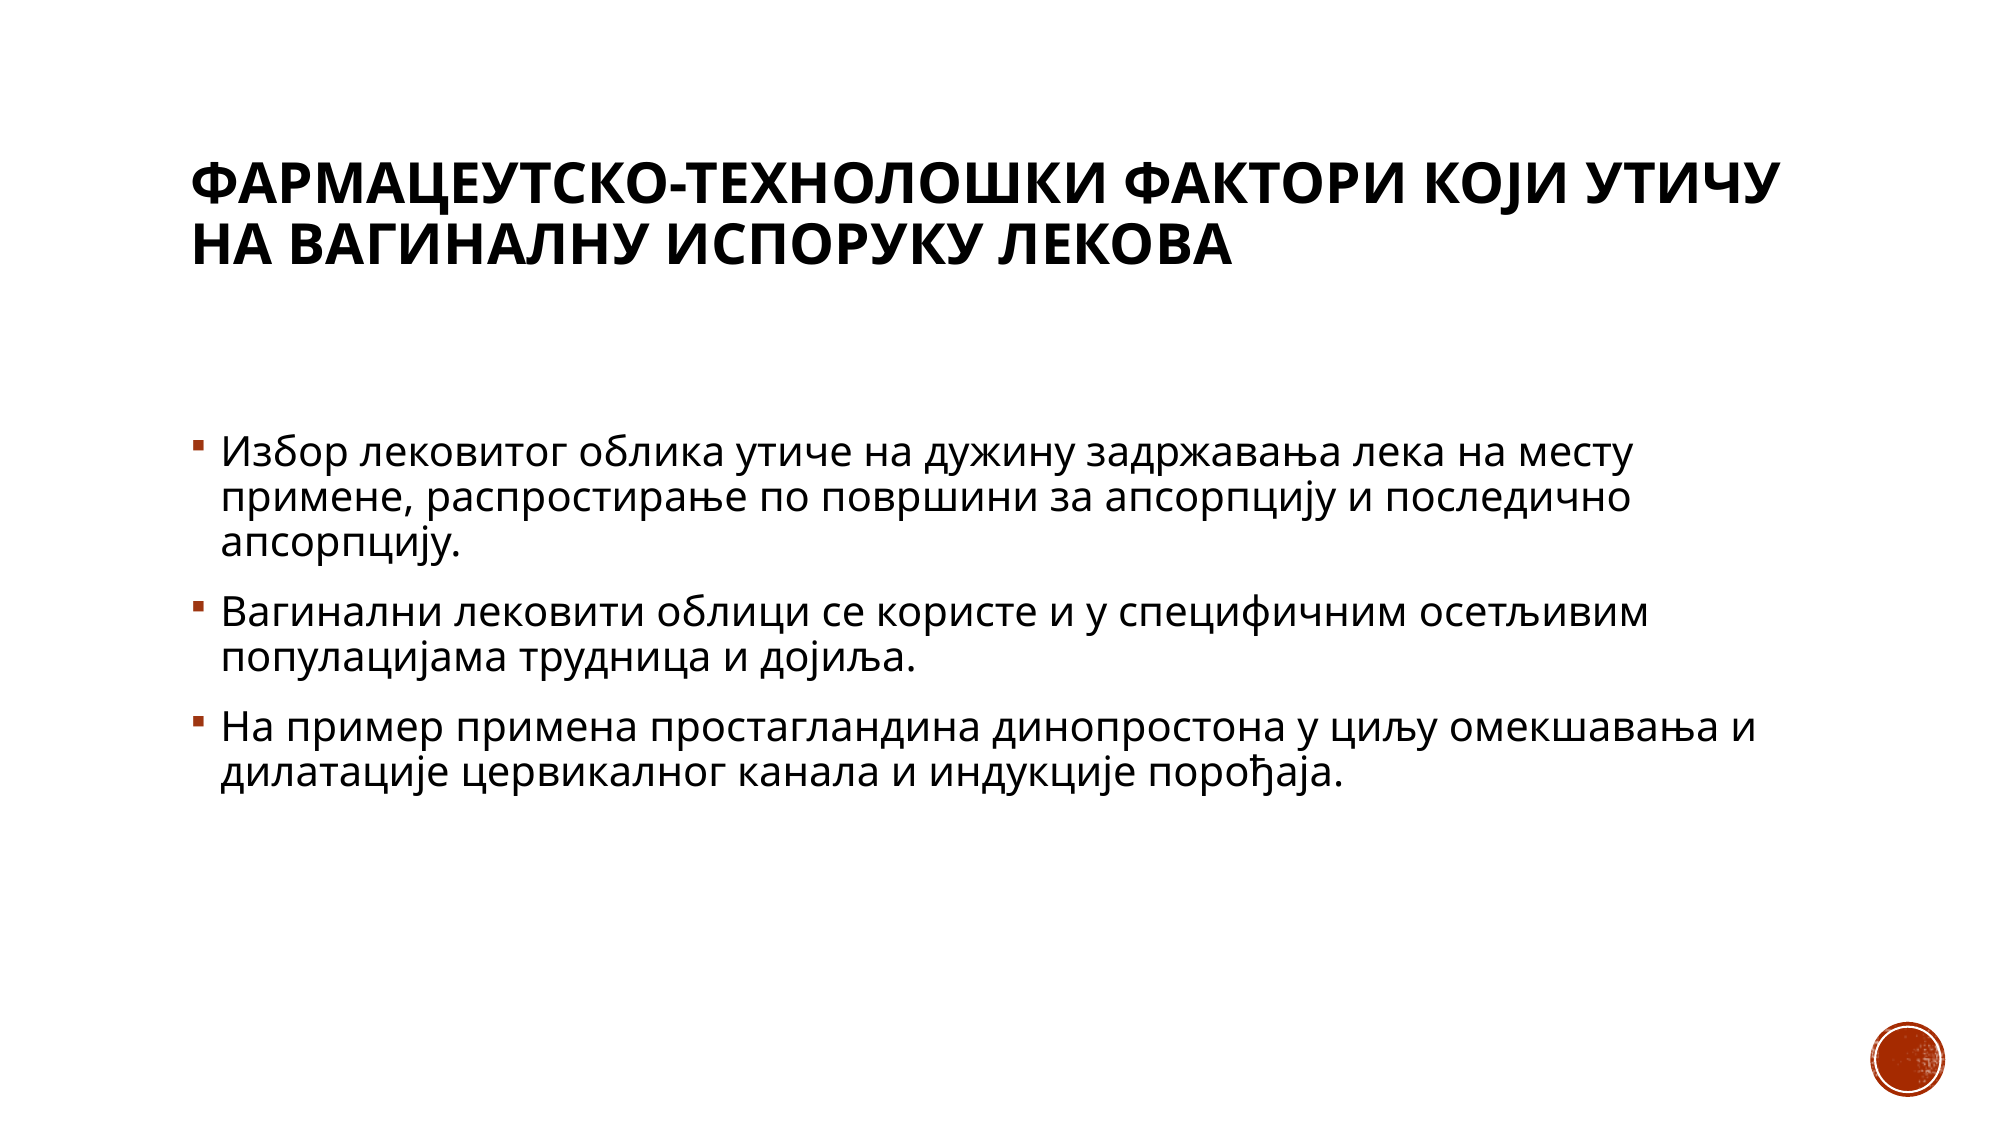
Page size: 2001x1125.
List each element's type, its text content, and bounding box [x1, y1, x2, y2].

list Избор лековитог облика утиче на дужину задржавања лека на месту примене, распростирање по површини за апсорпцију и последично апсорпцију. Вагинални лековити облици се користе и у специфичним осетљивим популацијама трудница и дојиља. На пример примена простагландина динопростона у циљу омекшавања и дилатације цервикалног канала и индукције порођаја. [175, 348, 1826, 1013]
title Фармацеутско-технолошки фактори који утичу на вагиналну испоруку лекова [175, 83, 1826, 348]
